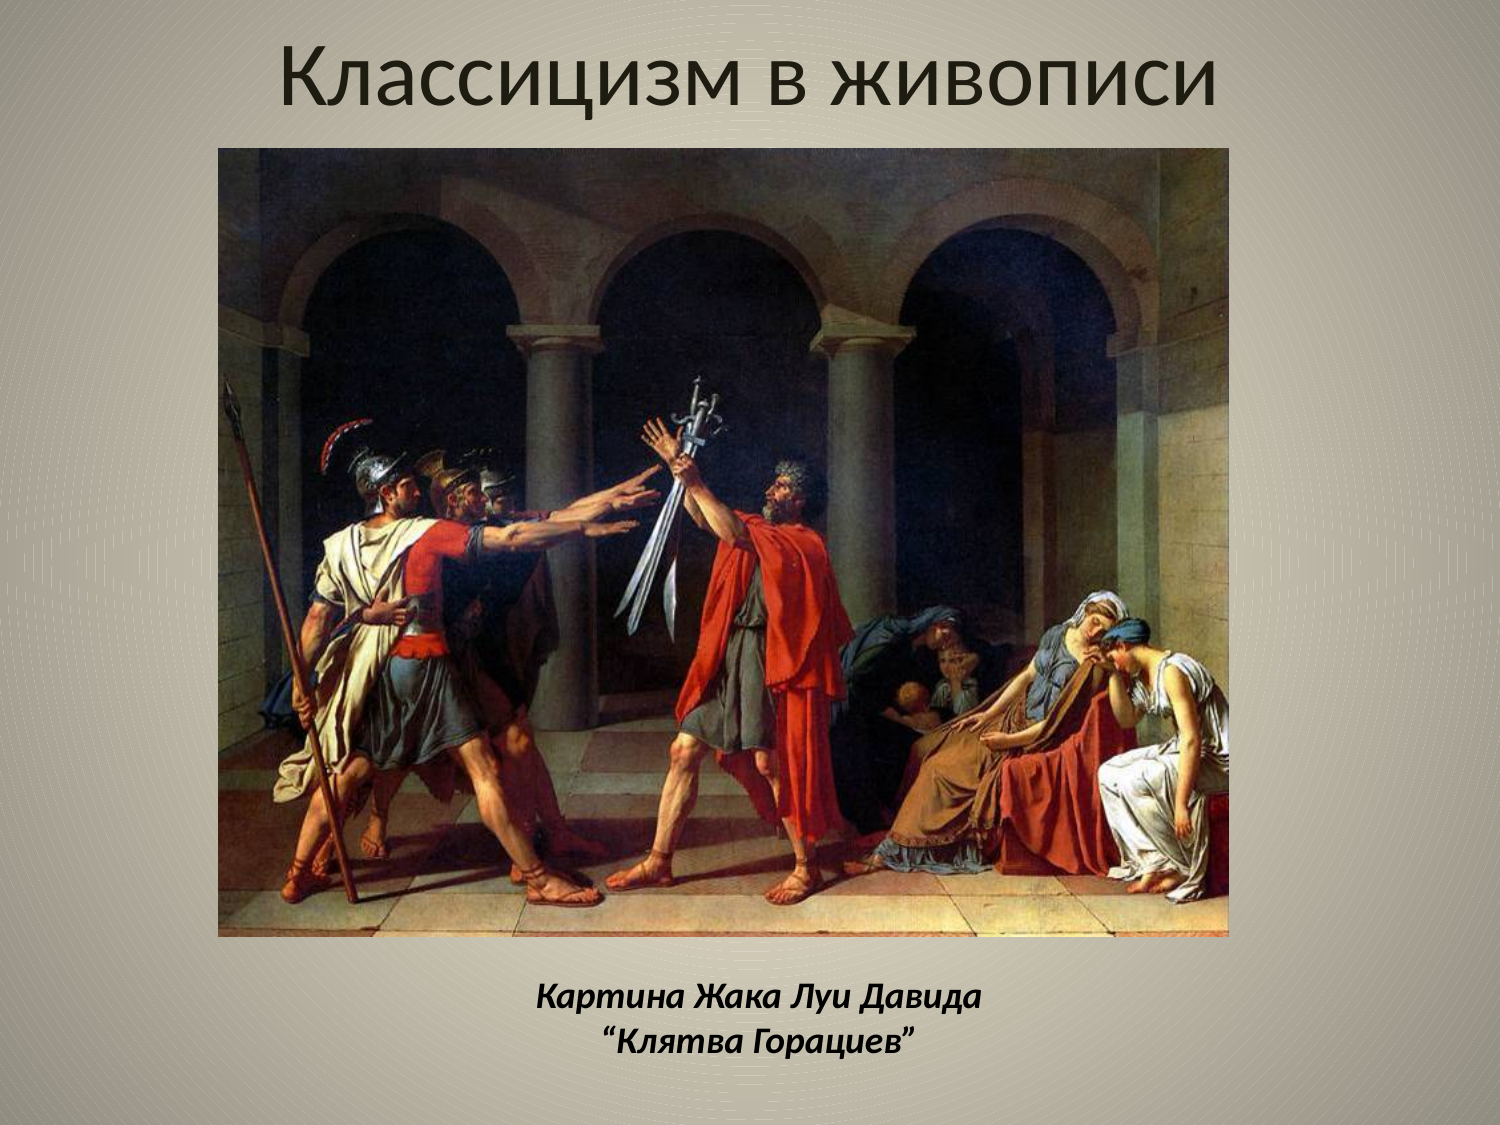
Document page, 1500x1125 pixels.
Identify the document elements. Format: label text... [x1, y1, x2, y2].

title Классицизм в живописи [0, 0, 1500, 138]
text_box Картина Жака Луи Давида “Клятва Горациев” [429, 962, 1089, 1071]
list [218, 148, 1229, 938]
